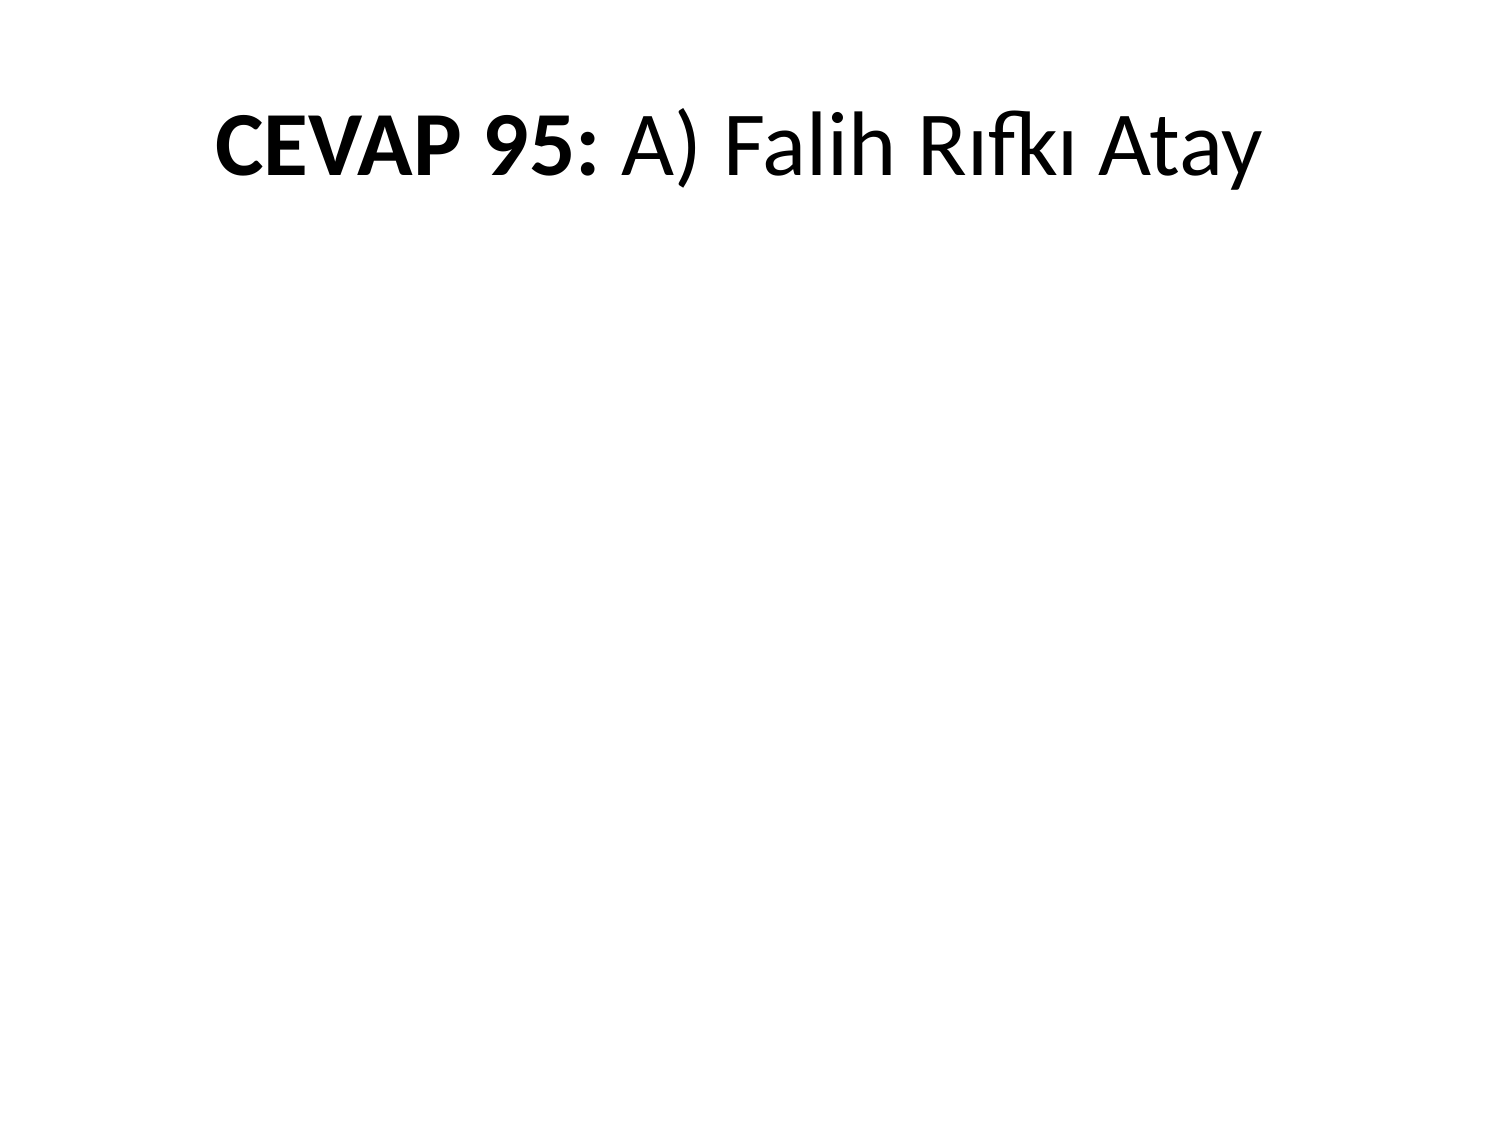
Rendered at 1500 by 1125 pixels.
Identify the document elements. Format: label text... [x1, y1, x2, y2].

title CEVAP 95: A) Falih Rıfkı Atay [75, 45, 1425, 233]
